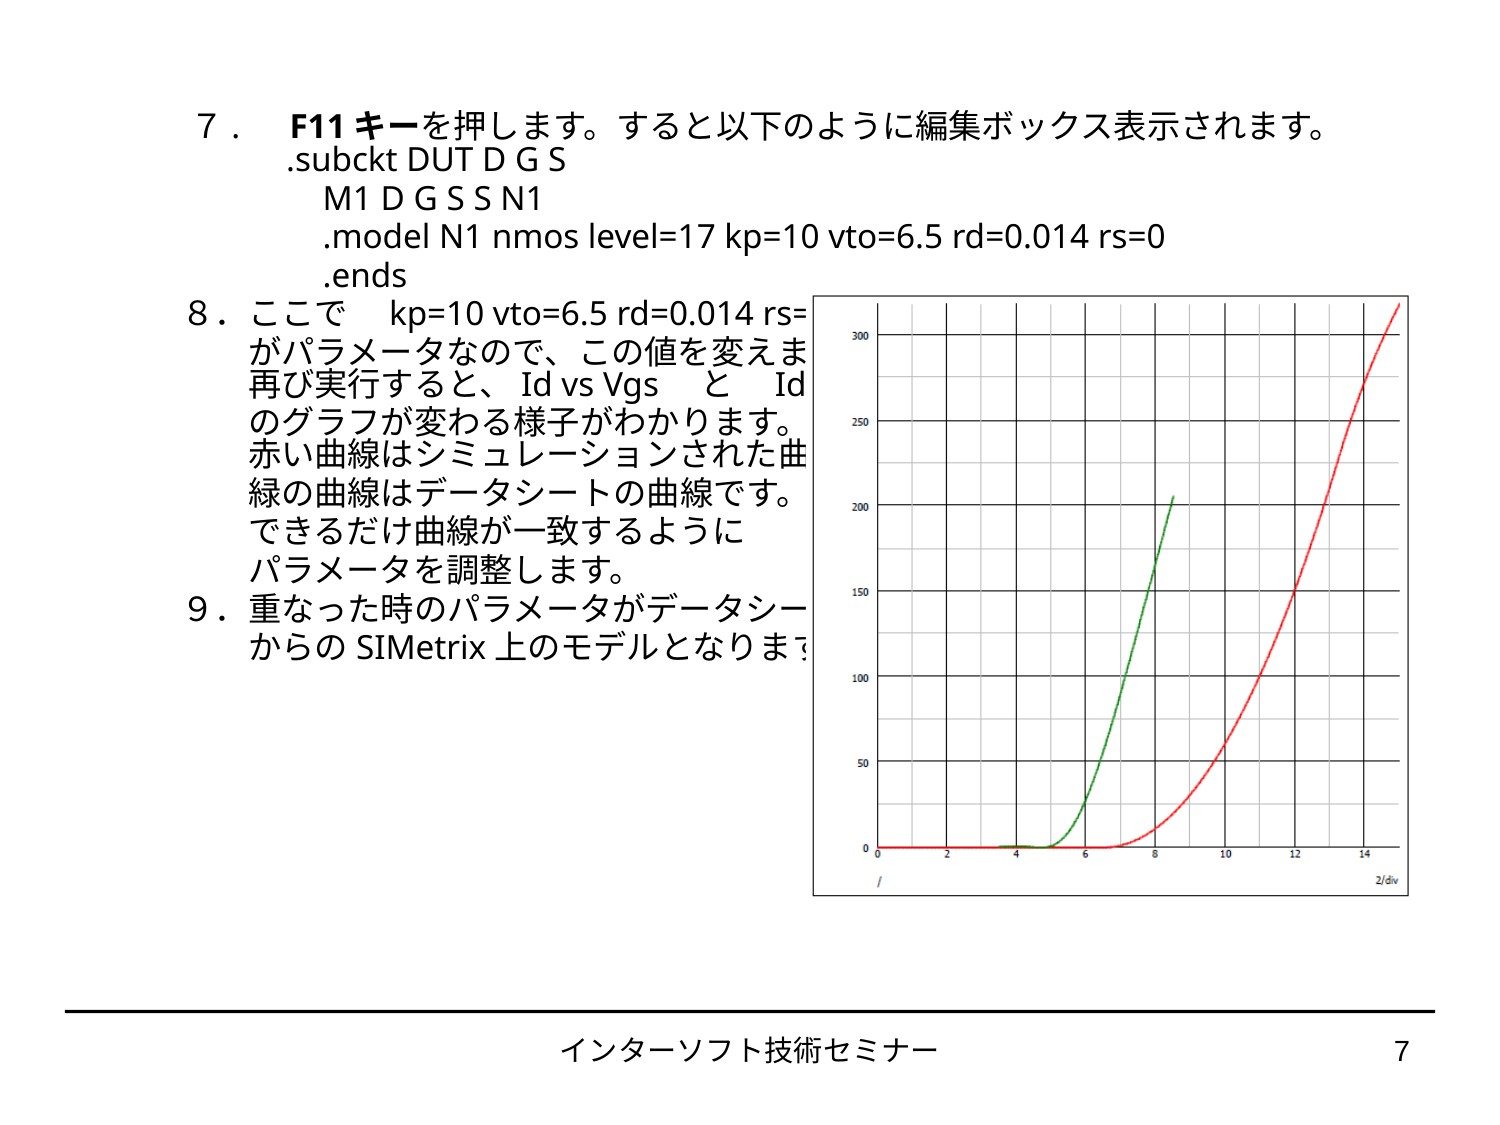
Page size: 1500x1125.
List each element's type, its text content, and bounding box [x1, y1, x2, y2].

slide_number 7 [1074, 1024, 1425, 1103]
picture [805, 290, 1431, 903]
list ７. F11キーを押します。すると以下のように編集ボックス表示されます。 .subckt DUT D G S M1 D G S S N1 .model N1 nmos level=17 kp=10 vto=6.5 rd=0.014 rs=0 .ends ８．ここで kp=10 vto=6.5 rd=0.014 rs=0 がパラメータなので、この値を変えます。 再び実行すると、Id vs Vgs と Id-vs-Vds のグラフが変わる様子がわかります。 赤い曲線はシミュレーションされた曲線 緑の曲線はデータシートの曲線です。 できるだけ曲線が一致するように パラメータを調整します。 ９．重なった時のパラメータがデータシート からのSIMetrix上のモデルとなります。 [100, 54, 1429, 965]
text_box [64, 1009, 1436, 1014]
footer インターソフト技術セミナー [512, 1024, 988, 1103]
